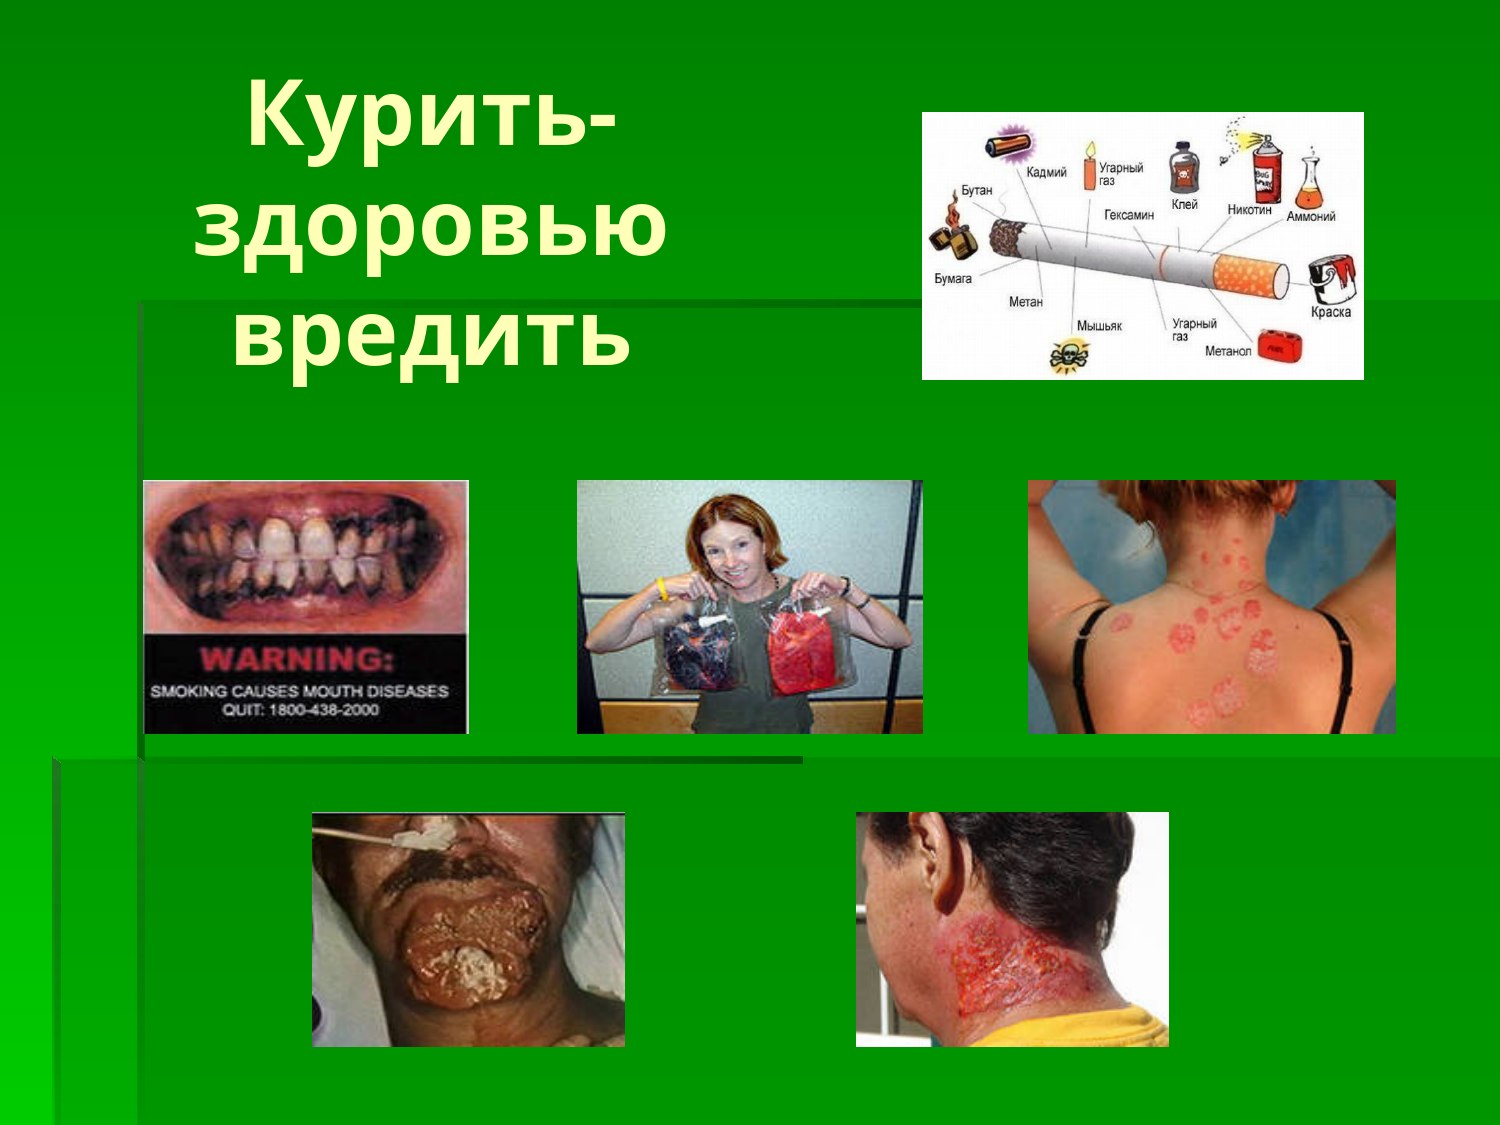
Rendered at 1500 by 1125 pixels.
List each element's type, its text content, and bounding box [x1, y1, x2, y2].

picture [1028, 479, 1396, 734]
picture [855, 812, 1169, 1048]
picture [922, 112, 1365, 381]
picture [312, 812, 626, 1048]
picture [143, 479, 469, 734]
picture [576, 479, 923, 734]
title Курить- здоровью вредить [87, 137, 776, 301]
